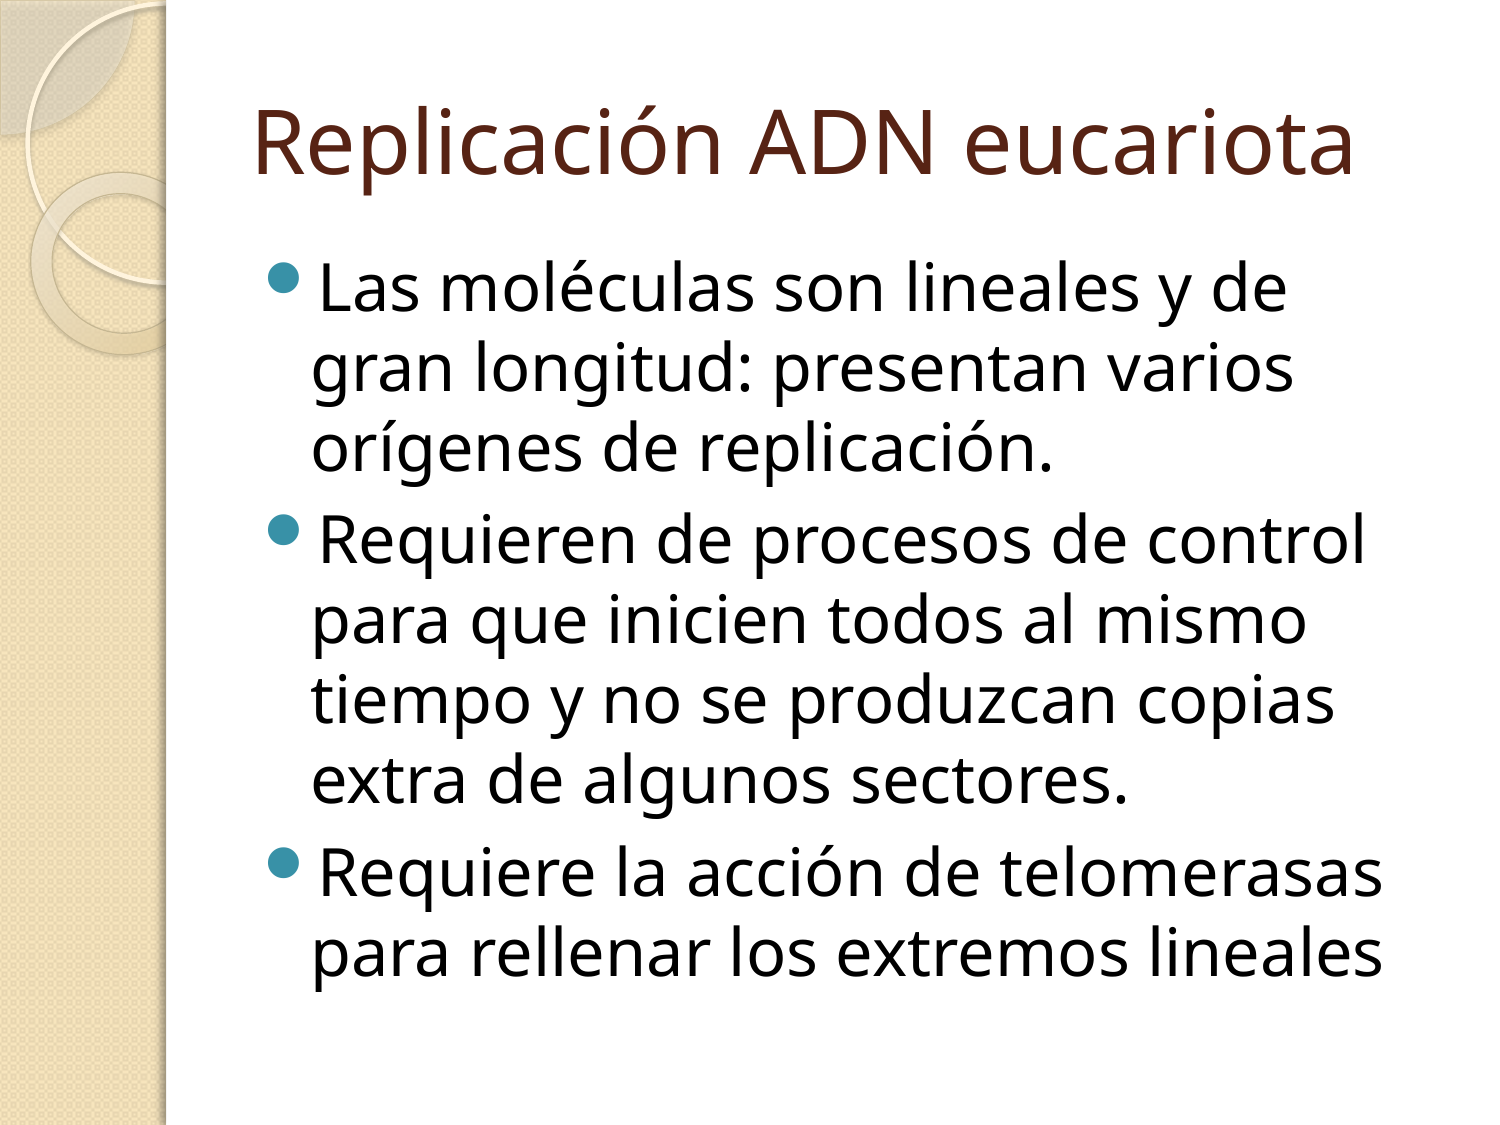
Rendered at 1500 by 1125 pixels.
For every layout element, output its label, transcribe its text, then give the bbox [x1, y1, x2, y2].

list Las moléculas son lineales y de gran longitud: presentan varios orígenes de replicación. Requieren de procesos de control para que inicien todos al mismo tiempo y no se produzcan copias extra de algunos sectores. Requiere la acción de telomerasas para rellenar los extremos lineales [235, 237, 1466, 1025]
title Replicación ADN eucariota [235, 45, 1466, 233]
